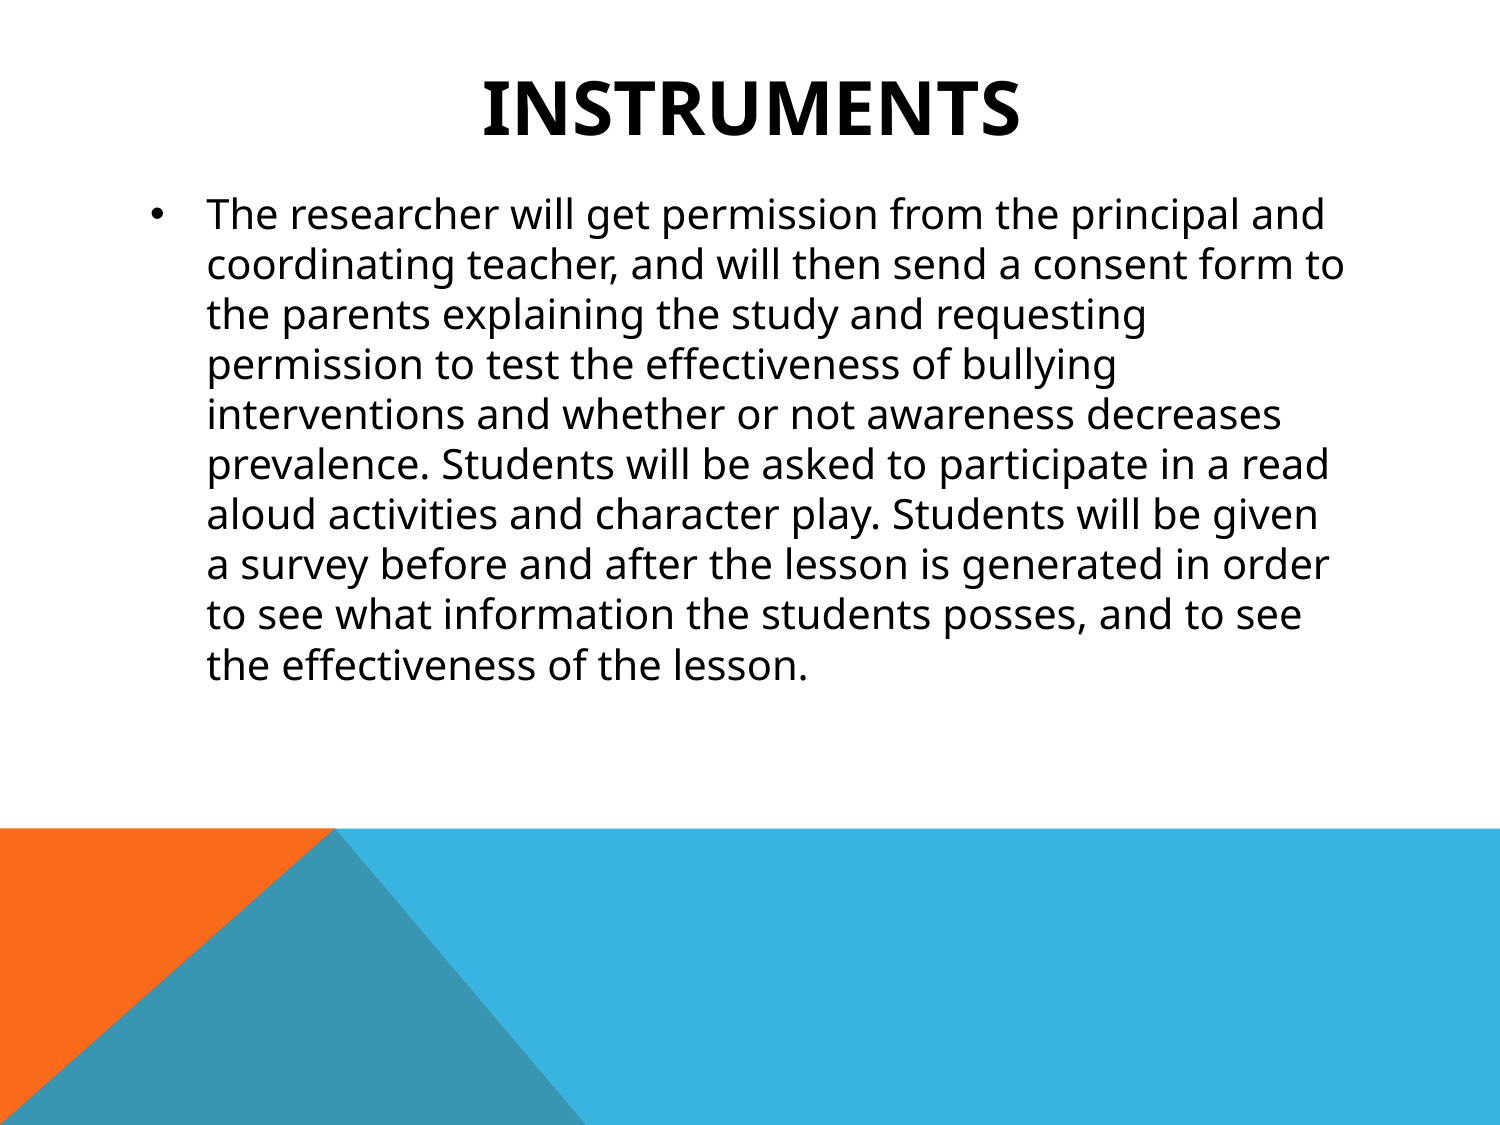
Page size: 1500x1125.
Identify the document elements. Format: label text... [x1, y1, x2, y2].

title Instruments [135, 60, 1369, 150]
list The researcher will get permission from the principal and coordinating teacher, and will then send a consent form to the parents explaining the study and requesting permission to test the effectiveness of bullying interventions and whether or not awareness decreases prevalence. Students will be asked to participate in a read aloud activities and character play. Students will be given a survey before and after the lesson is generated in order to see what information the students posses, and to see the effectiveness of the lesson. [135, 180, 1369, 768]
